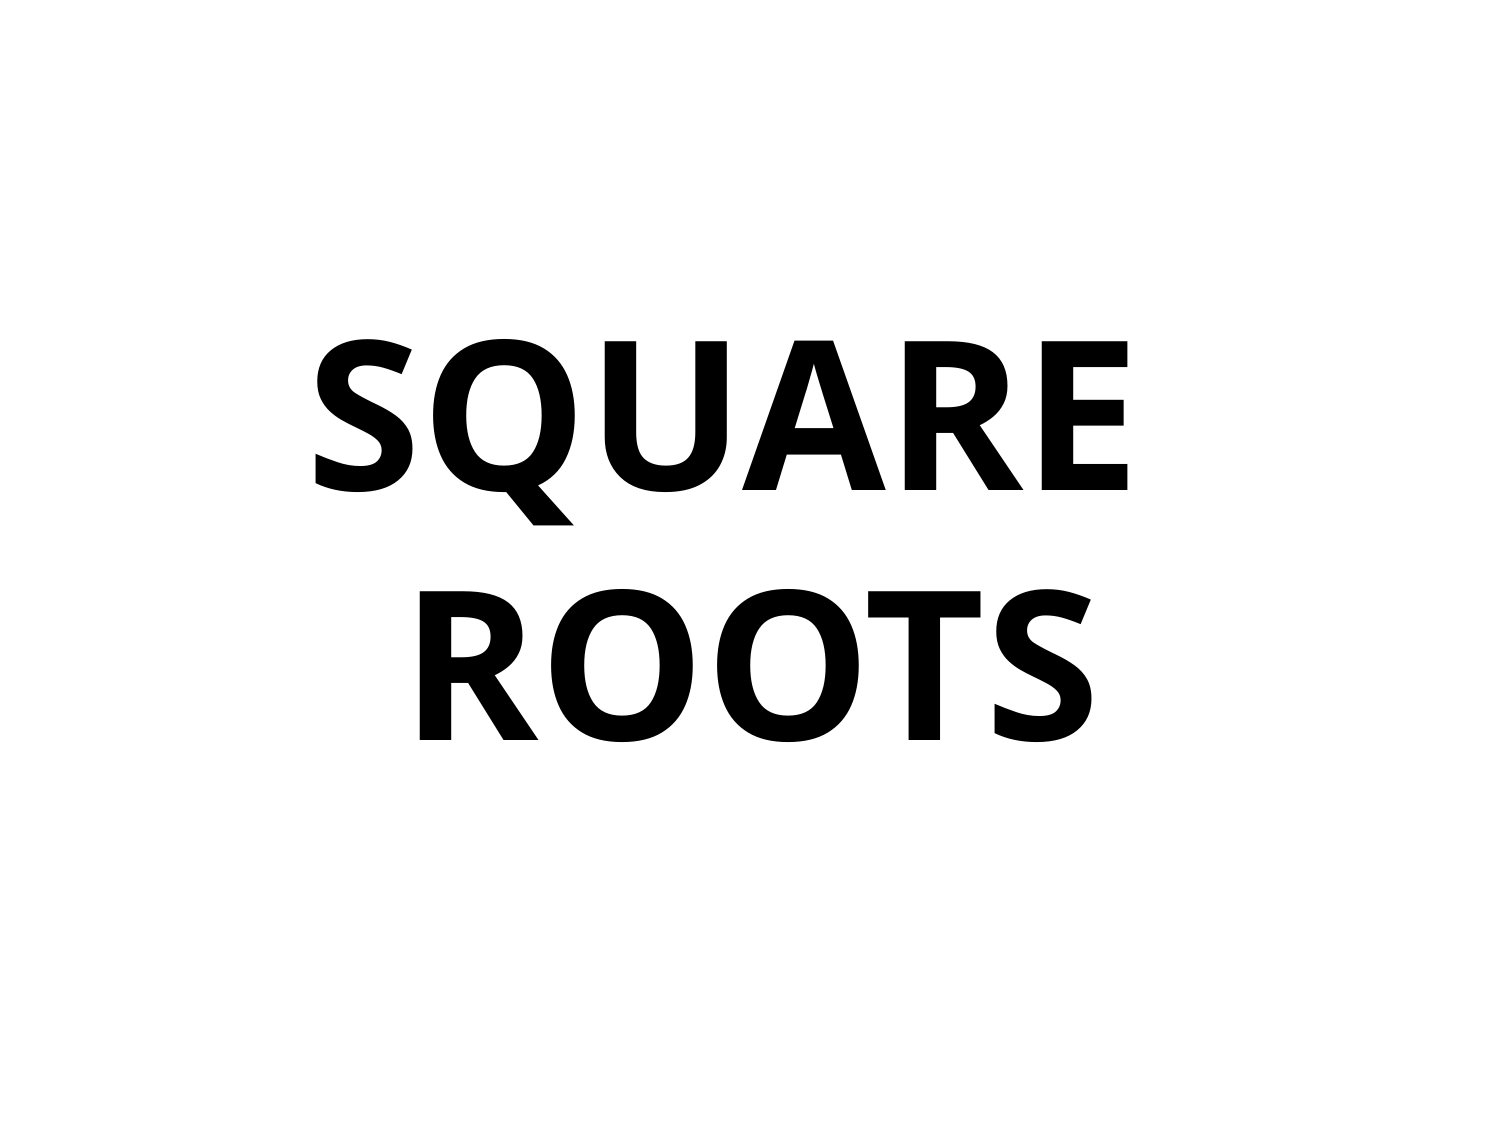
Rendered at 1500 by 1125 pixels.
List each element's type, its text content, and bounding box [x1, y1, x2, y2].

text_box SQUARE ROOTS [292, 274, 1210, 790]
